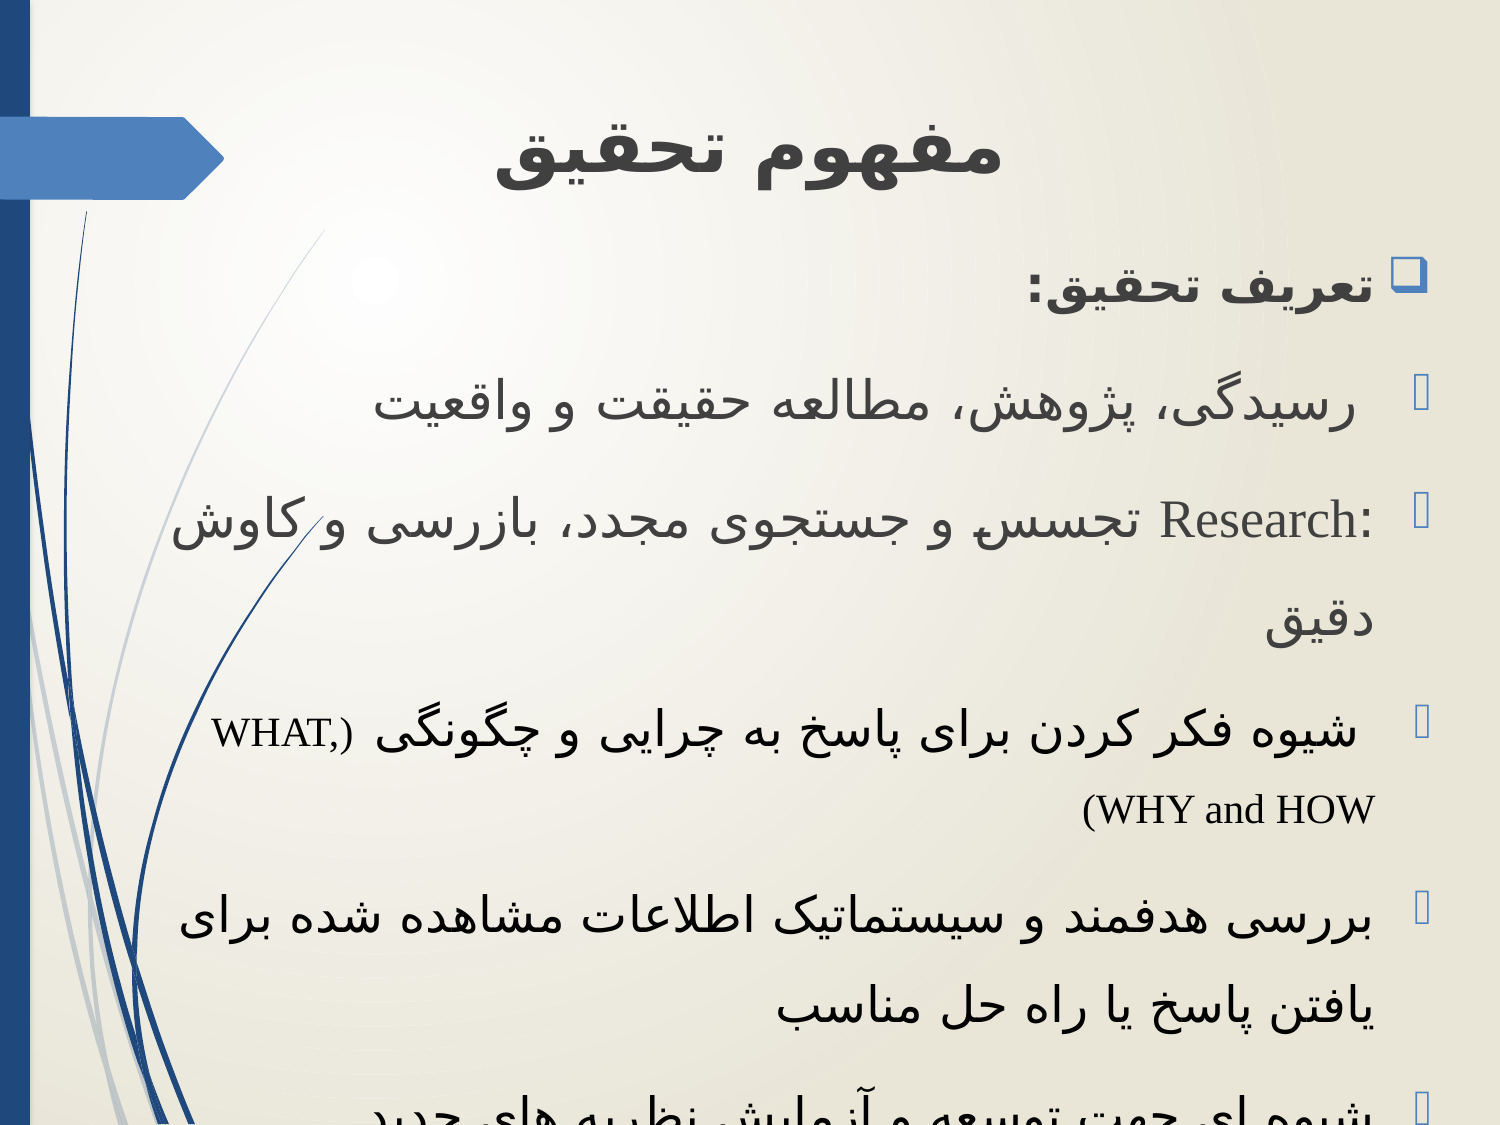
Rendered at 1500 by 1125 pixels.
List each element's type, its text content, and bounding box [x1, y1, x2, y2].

title مفهوم تحقیق [0, 90, 1500, 208]
text_box تعریف تحقیق: رسیدگی، پژوهش، مطالعه حقیقت و واقعیت :Research تجسس و جستجوی مجدد، بازرسی و کاوش دقیق شیوه فکر کردن برای پاسخ به چرایی و چگونگی (WHAT, WHY and HOW) بررسی هدفمند و سیستماتیک اطلاعات مشاهده شده برای یافتن پاسخ یا راه حل مناسب شیوه ای جهت توسعه و آزمایش نظریه های جدید راهی جهت جمع آوری اطلاعات از منابعی مانند کتاب و مجلات نیست!!! [112, 184, 1447, 1094]
